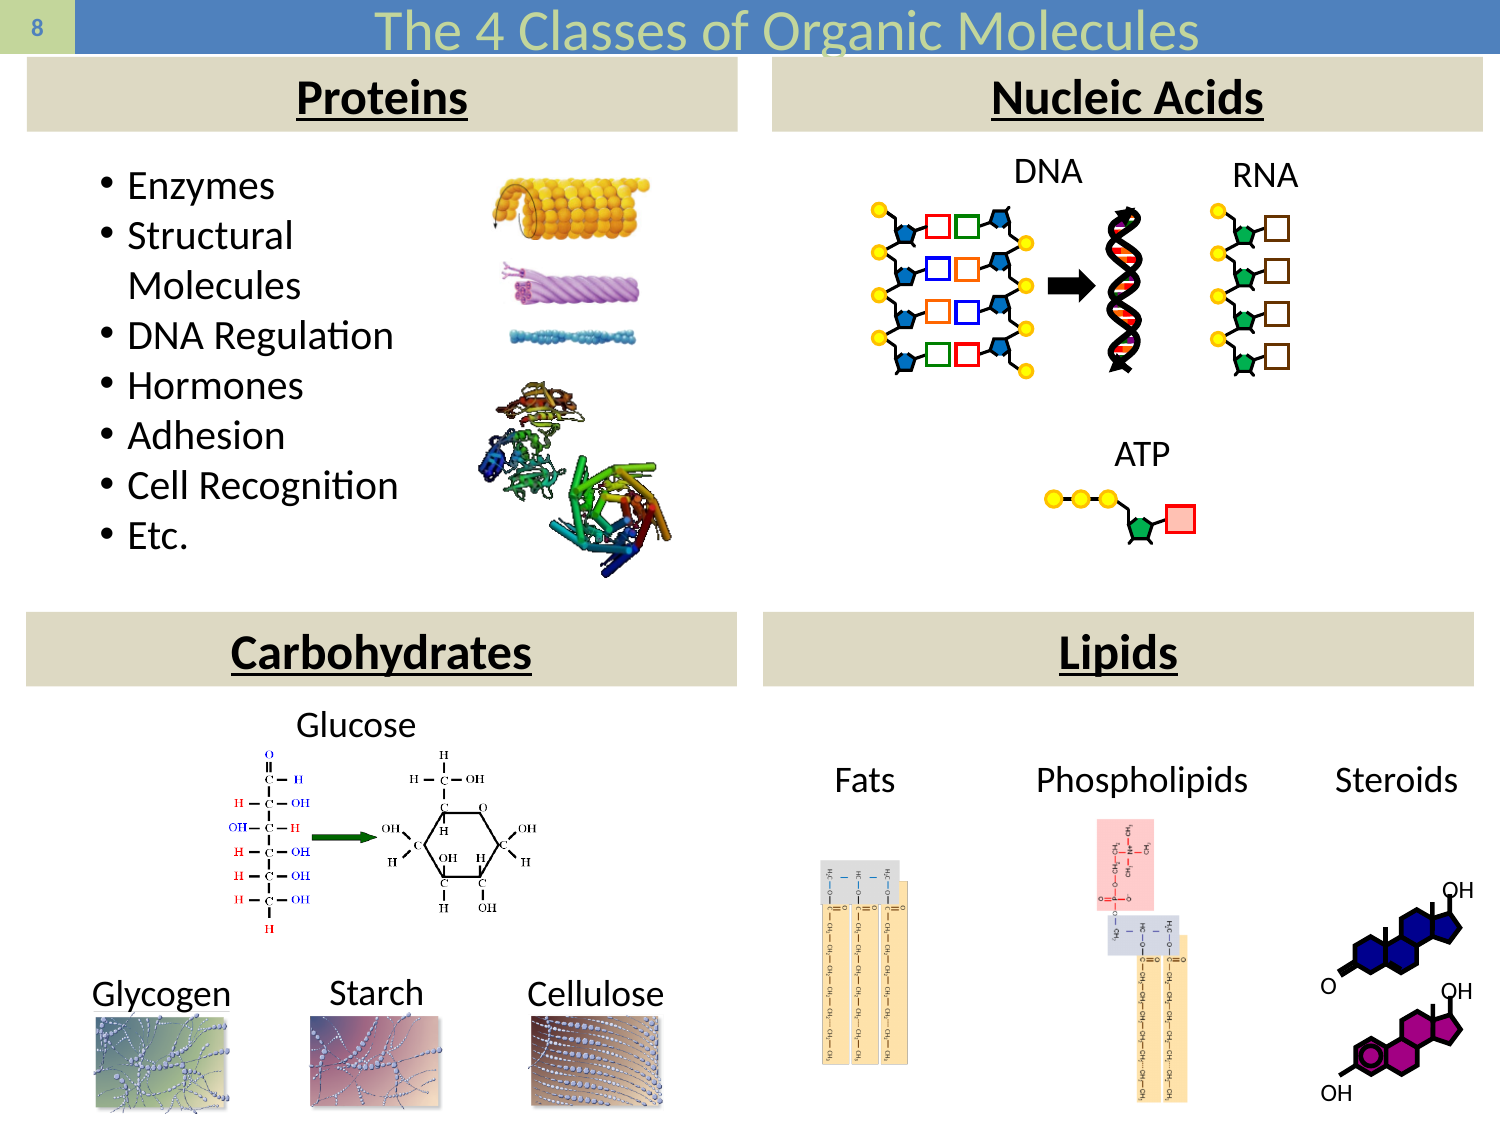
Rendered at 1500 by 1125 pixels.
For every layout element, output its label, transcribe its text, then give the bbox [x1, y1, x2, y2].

text_box Nucleic Acids [772, 56, 1483, 132]
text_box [84, 149, 677, 584]
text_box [872, 138, 1331, 544]
text_box Carbohydrates [26, 611, 737, 687]
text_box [799, 747, 1484, 1105]
title The 4 Classes of Organic Molecules [75, 0, 1500, 54]
text_box Lipids [763, 611, 1474, 687]
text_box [67, 692, 691, 1114]
text_box Proteins [26, 56, 738, 132]
